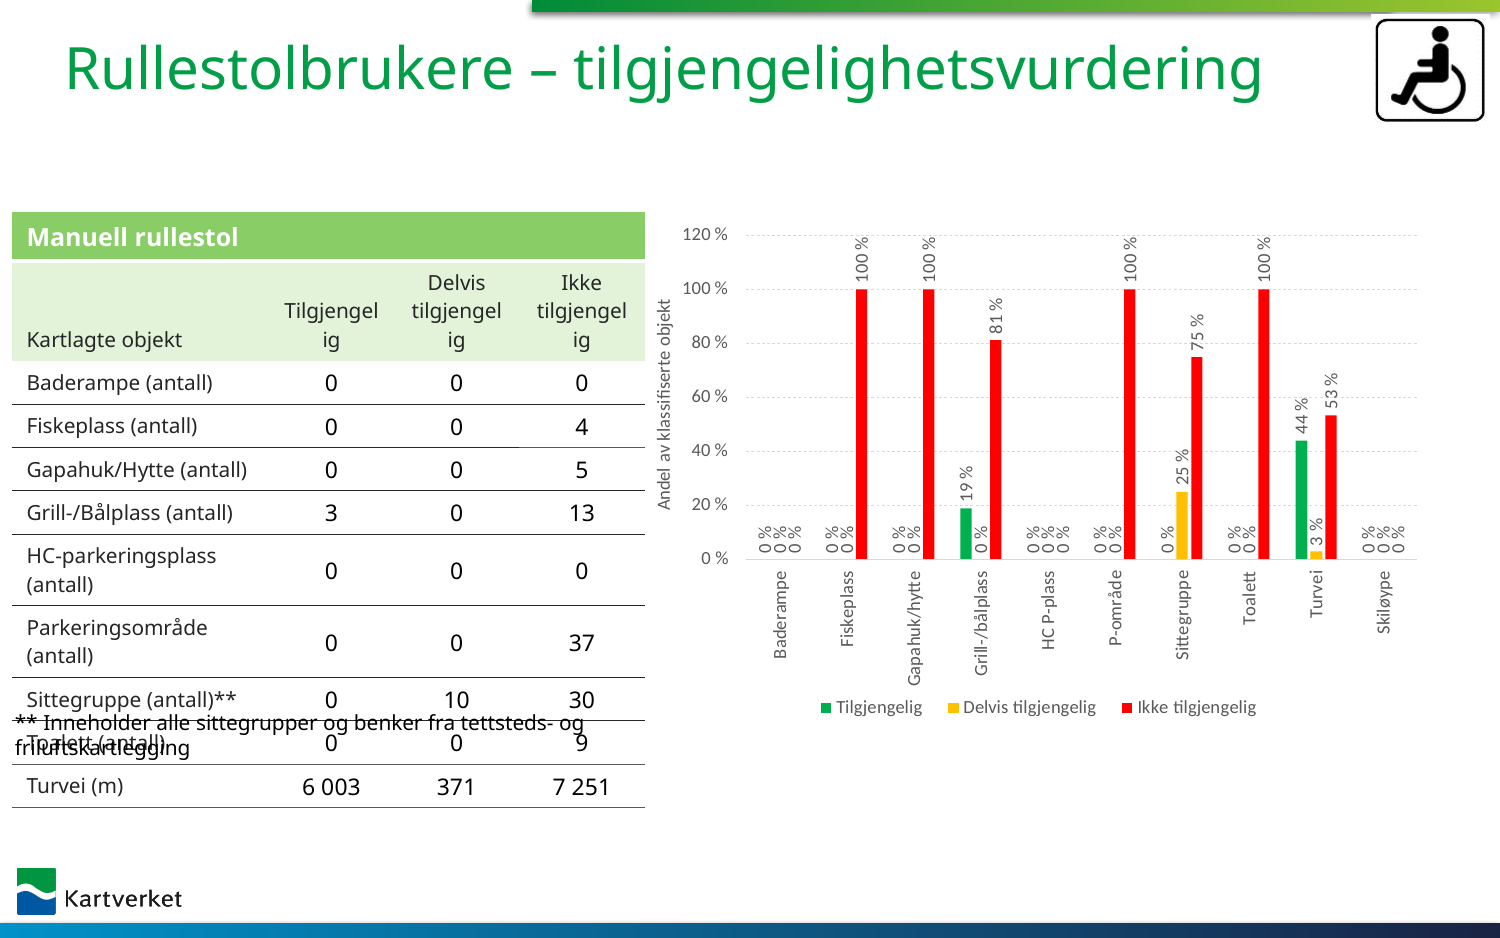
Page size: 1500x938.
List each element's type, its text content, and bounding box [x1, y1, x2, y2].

table_cell Turvei (m) [12, 768, 269, 807]
table_cell Grill-/Bålplass (antall) [12, 491, 269, 534]
table_cell 0 [519, 535, 638, 605]
table_cell Kartlagte objekt [12, 263, 269, 361]
table_cell Gapahuk/Hytte (antall) [12, 448, 269, 490]
text_box ** Inneholder alle sittegrupper og benker fra tettsteds- og friluftskartlegging [0, 702, 745, 768]
table_cell 13 [519, 491, 638, 534]
table_cell 6 003 [269, 768, 394, 807]
table_cell 5 [519, 448, 638, 490]
table_cell Delvis tilgjengelig [394, 263, 519, 361]
table_cell 0 [394, 606, 519, 677]
table_cell 0 [519, 361, 638, 404]
table_cell 10 [394, 678, 519, 702]
table_cell 7 251 [519, 768, 645, 807]
picture [1371, 13, 1491, 127]
picture [643, 218, 1427, 728]
table_cell 0 [269, 448, 394, 490]
table_cell 0 [394, 491, 519, 534]
table_header Manuell rullestol [12, 212, 645, 259]
table_cell Sittegruppe (antall)** [12, 678, 269, 702]
table_cell Tilgjengelig [269, 263, 394, 361]
table_cell 371 [394, 768, 519, 807]
table_cell 4 [519, 405, 638, 447]
table_cell 3 [269, 491, 394, 534]
table_cell 0 [269, 535, 394, 605]
text_box Rullestolbrukere – tilgjengelighetsvurdering [49, 12, 1372, 109]
table_cell 0 [269, 606, 394, 677]
table_cell 0 [394, 361, 519, 404]
table_cell 0 [394, 448, 519, 490]
table_cell Baderampe (antall) [12, 361, 269, 404]
table_cell Ikke tilgjengelig [519, 263, 638, 361]
table_cell 37 [519, 606, 638, 677]
table_cell HC-parkeringsplass (antall) [12, 535, 269, 605]
table_cell Fiskeplass (antall) [12, 405, 269, 447]
table_cell 0 [394, 405, 519, 447]
table_cell Parkeringsområde (antall) [12, 606, 269, 677]
table_cell 0 [269, 361, 394, 404]
table_cell 0 [394, 535, 519, 605]
table_cell 0 [269, 678, 394, 702]
table_cell 0 [269, 405, 394, 447]
table_cell 30 [519, 678, 638, 702]
